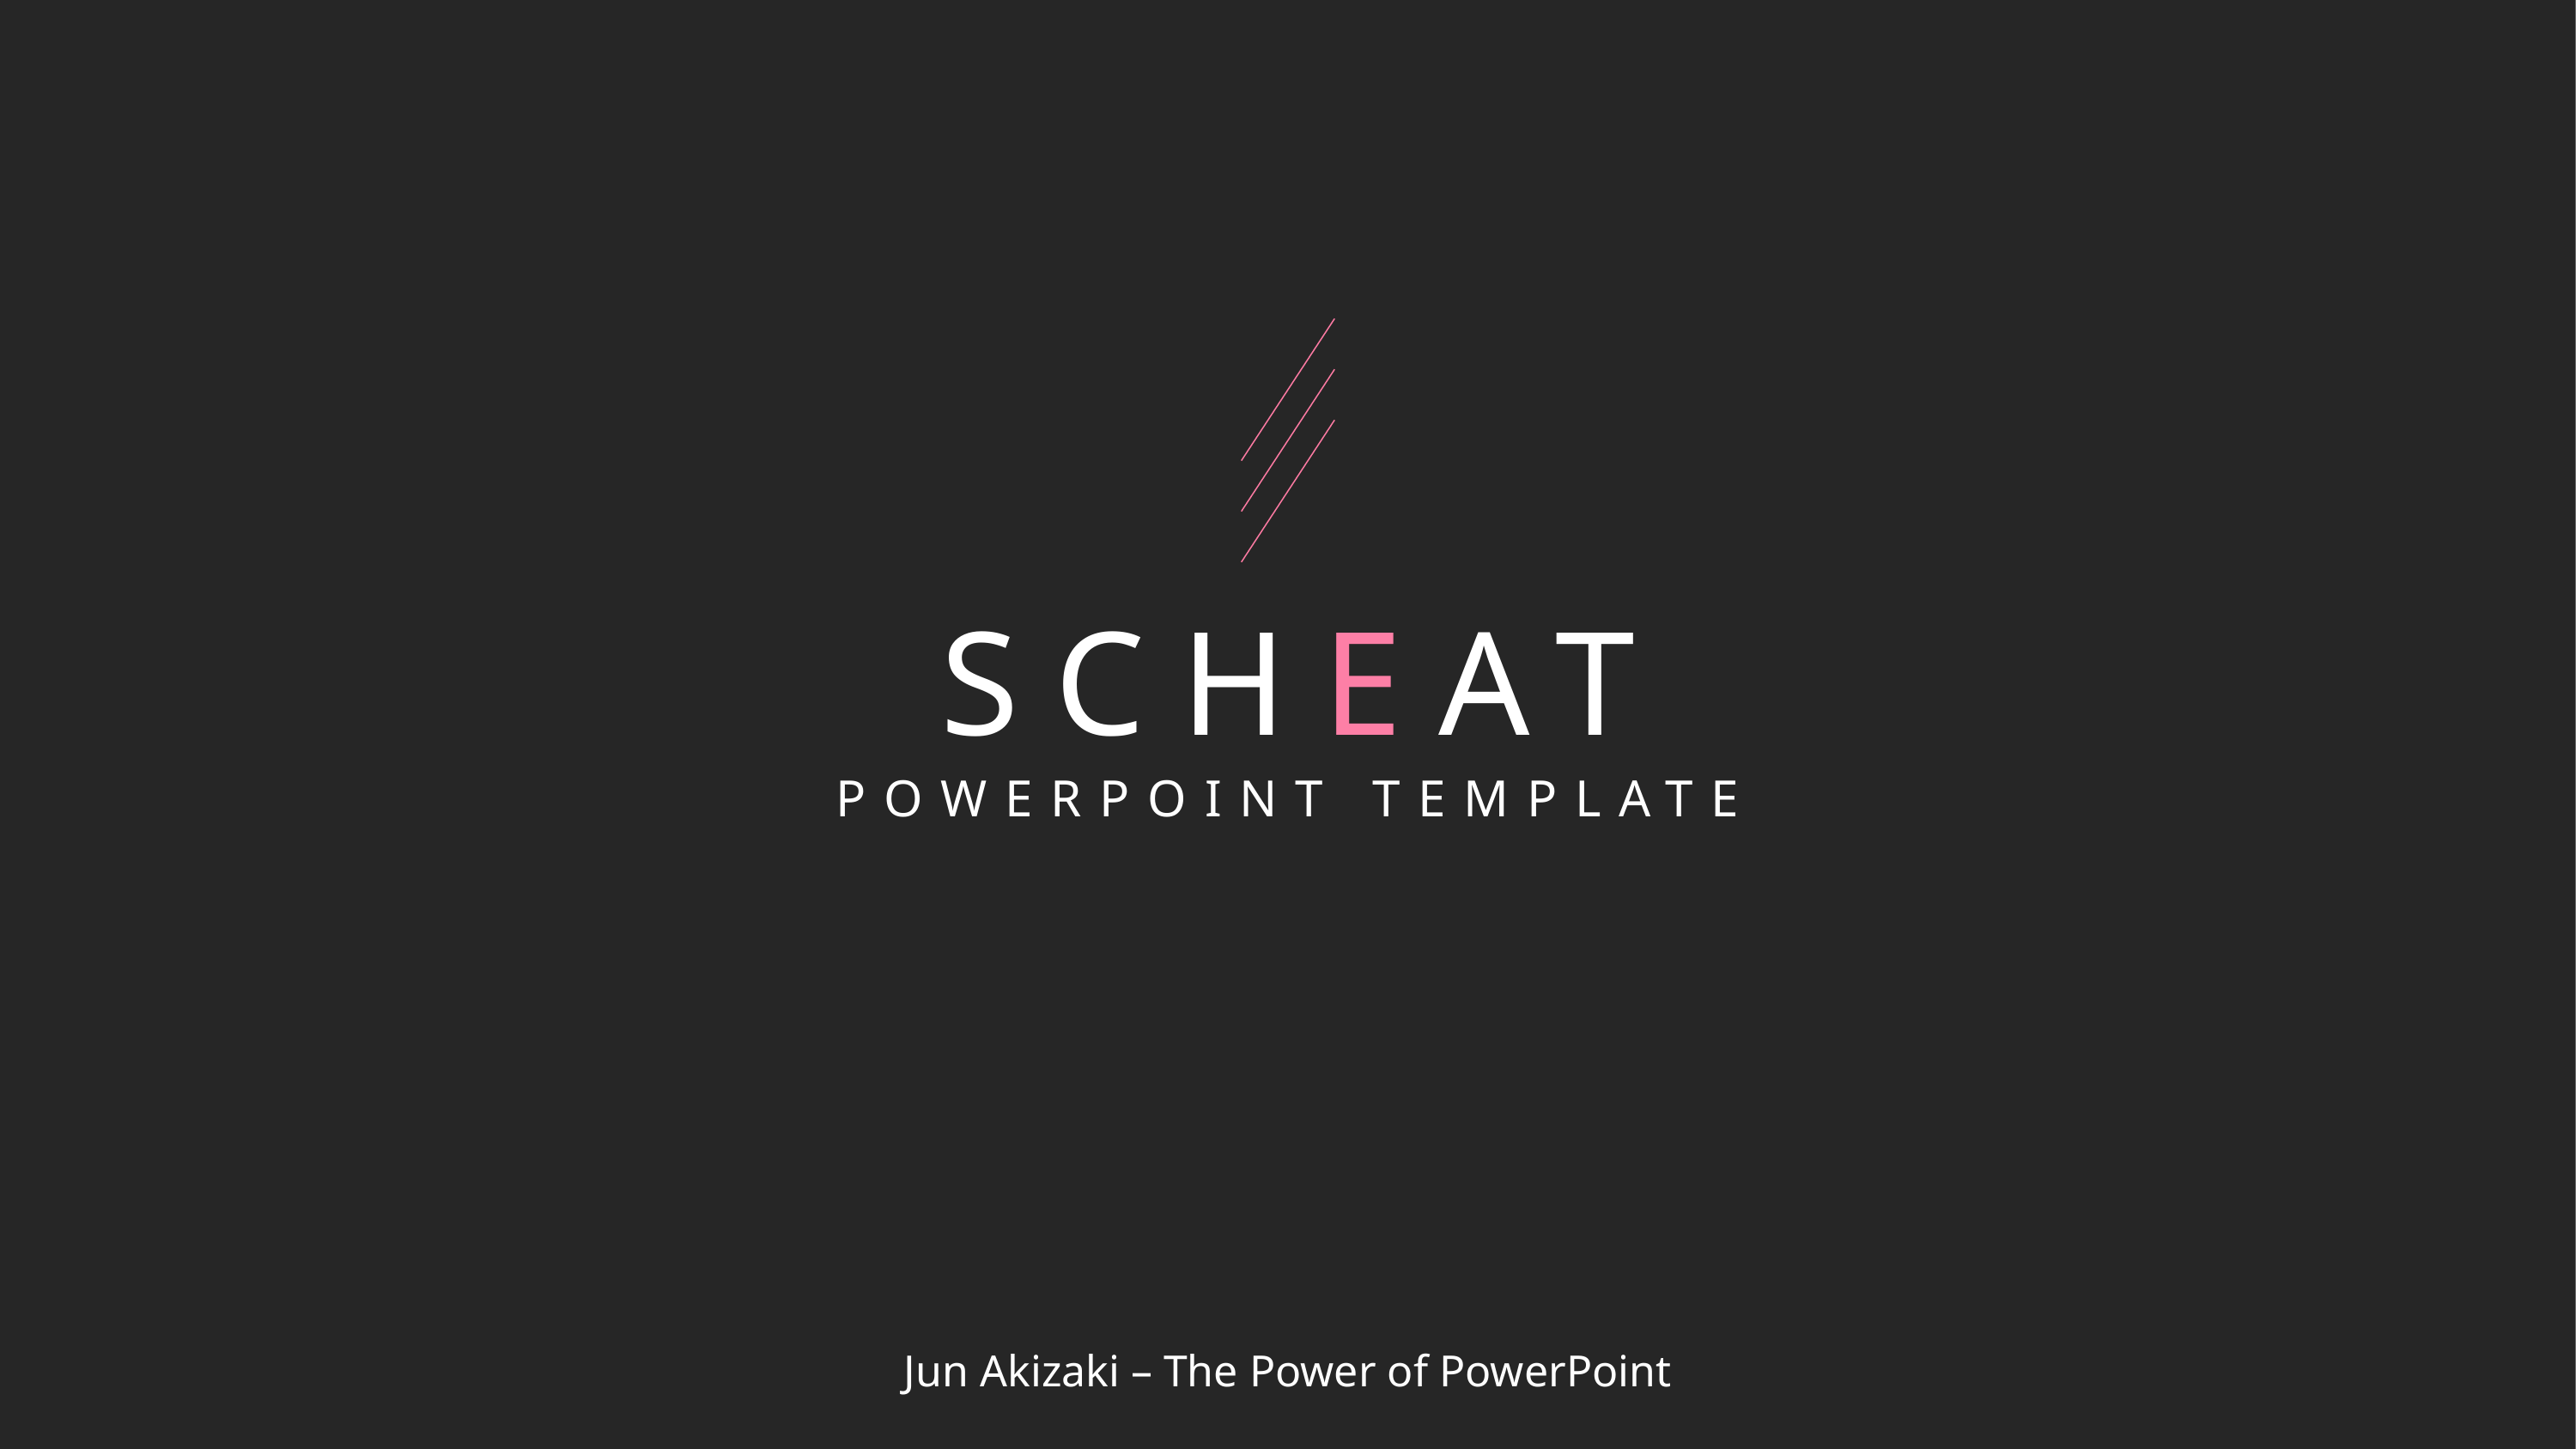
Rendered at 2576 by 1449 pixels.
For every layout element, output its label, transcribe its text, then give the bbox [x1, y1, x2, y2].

list POWERPOINT TEMPLATE [137, 755, 2439, 836]
list Jun Akizaki – The Power of PowerPoint [137, 1332, 2439, 1414]
title SCHEAT [129, 572, 2447, 775]
